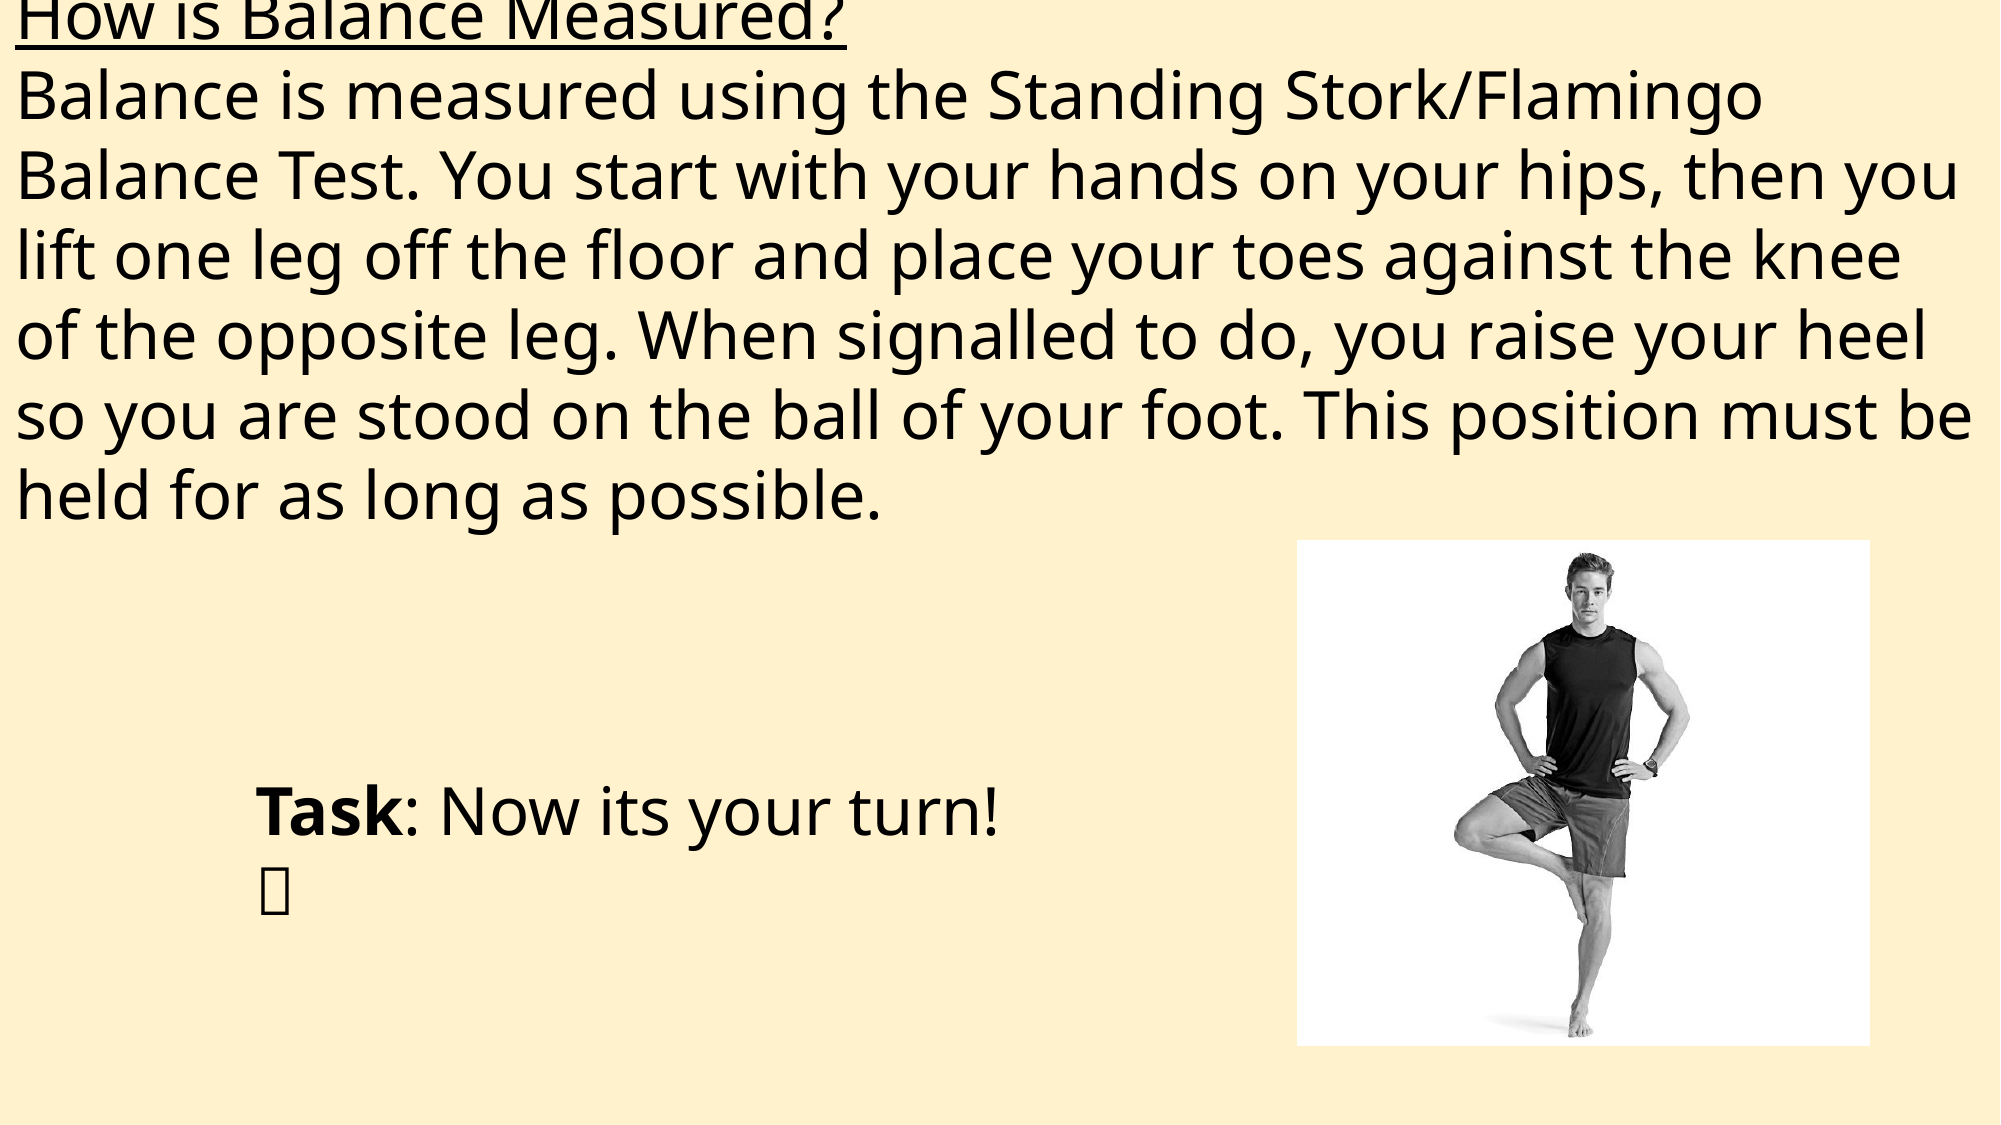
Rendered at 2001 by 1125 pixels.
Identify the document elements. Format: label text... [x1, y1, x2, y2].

text_box How is Balance Measured? Balance is measured using the Standing Stork/Flamingo Balance Test. You start with your hands on your hips, then you lift one leg off the floor and place your toes against the knee of the opposite leg. When signalled to do, you raise your heel so you are stood on the ball of your foot. This position must be held for as long as possible. [0, 0, 2000, 781]
picture [1297, 540, 1870, 1046]
text_box Task: Now its your turn!  [240, 761, 1035, 937]
